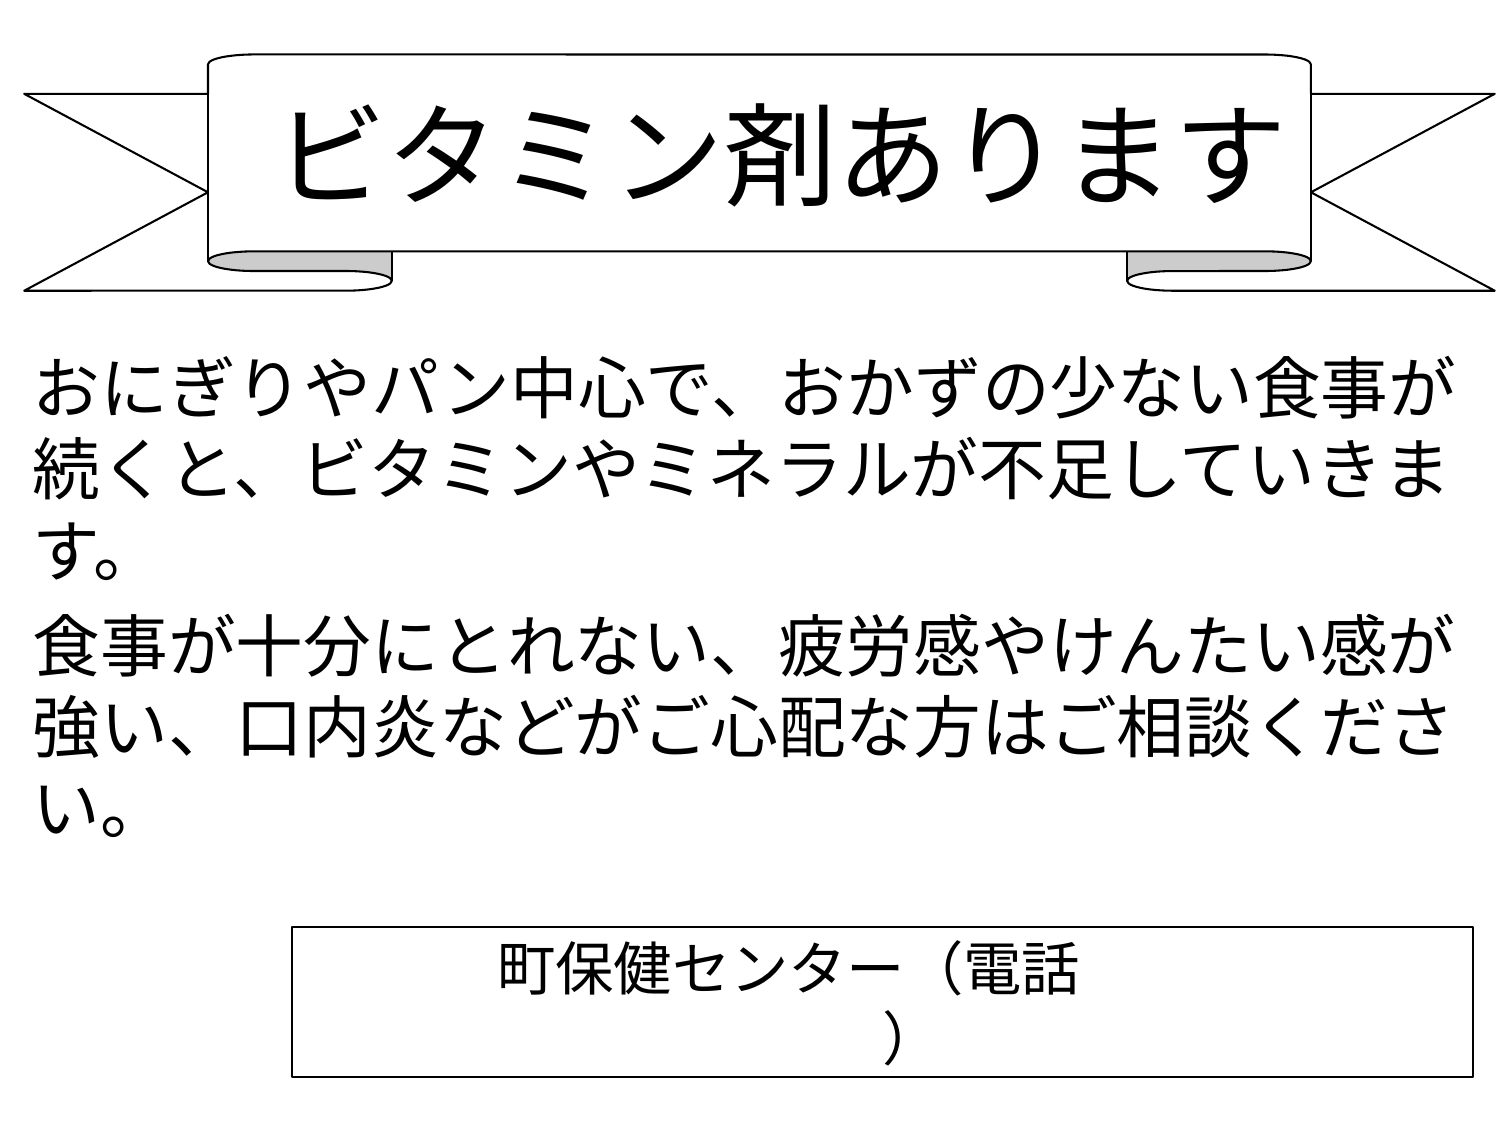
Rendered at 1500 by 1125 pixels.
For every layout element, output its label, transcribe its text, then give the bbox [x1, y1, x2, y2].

list おにぎりやパン中心で、おかずの少ない食事が続くと、ビタミンやミネラルが不足していきます。 食事が十分にとれない、疲労感やけんたい感が強い、口内炎などがご心配な方はご相談ください。 [17, 338, 1500, 860]
text_box ビタミン剤あります [22, 52, 1497, 293]
text_box 町保健センター（電話 ） [290, 925, 1475, 1079]
